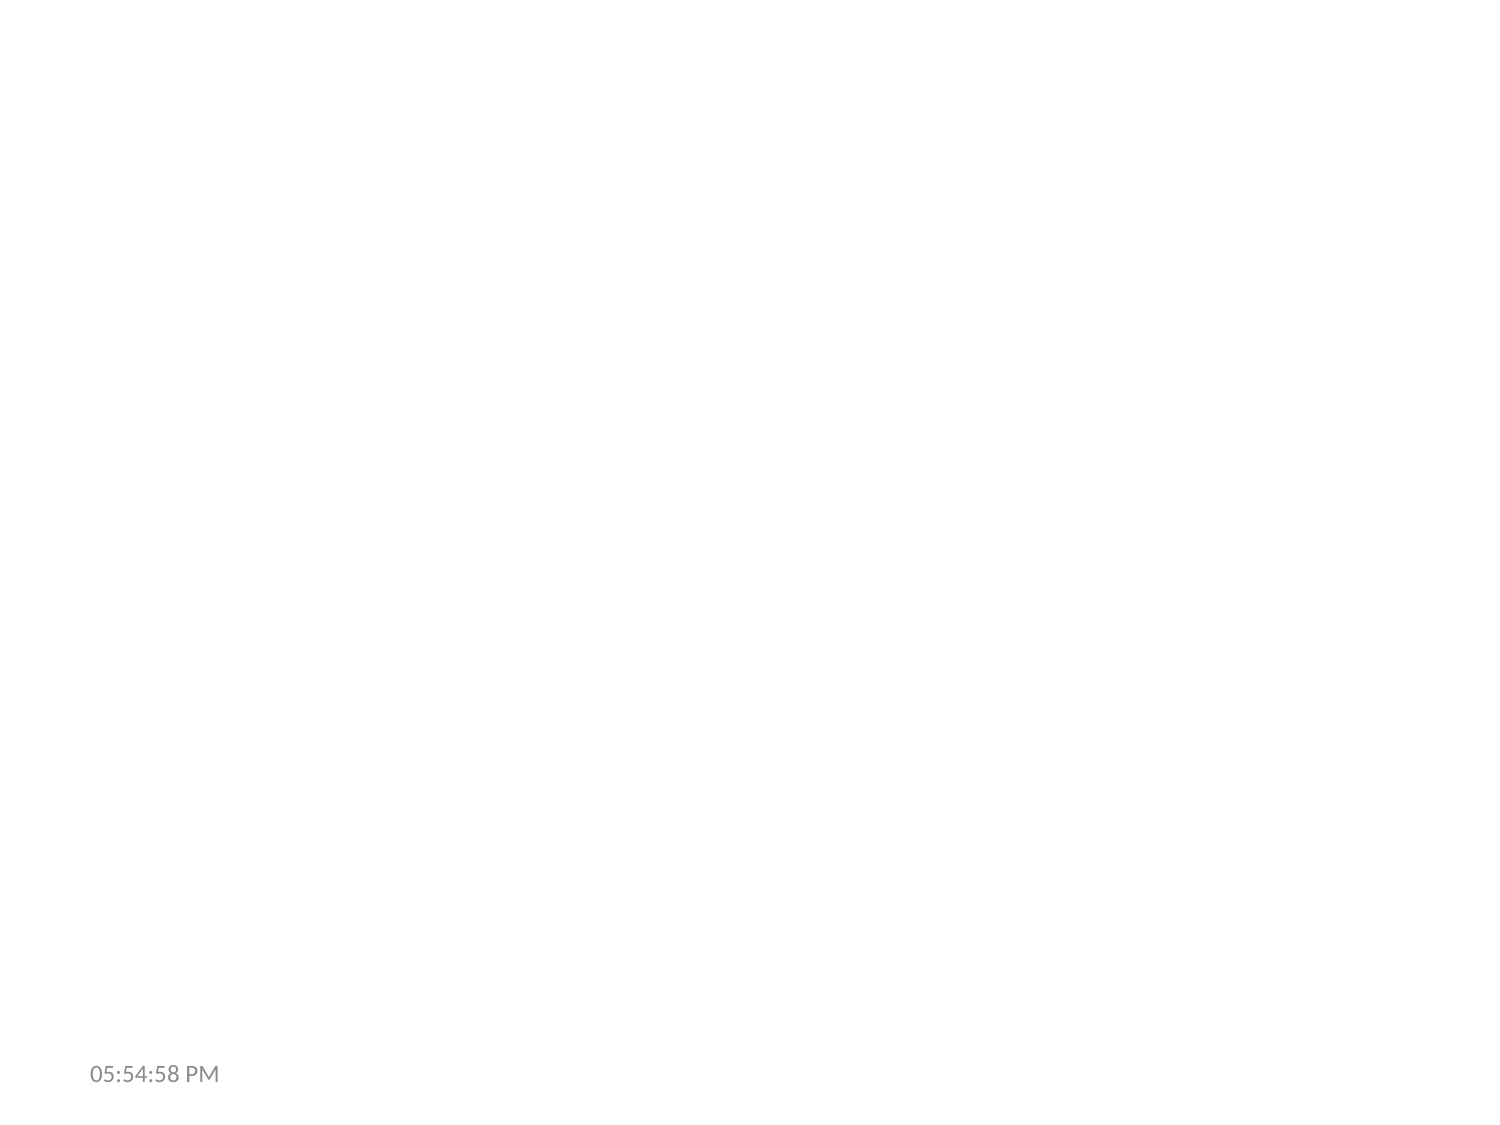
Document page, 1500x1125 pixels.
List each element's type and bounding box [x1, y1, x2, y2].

slide_number [75, 1042, 425, 1103]
